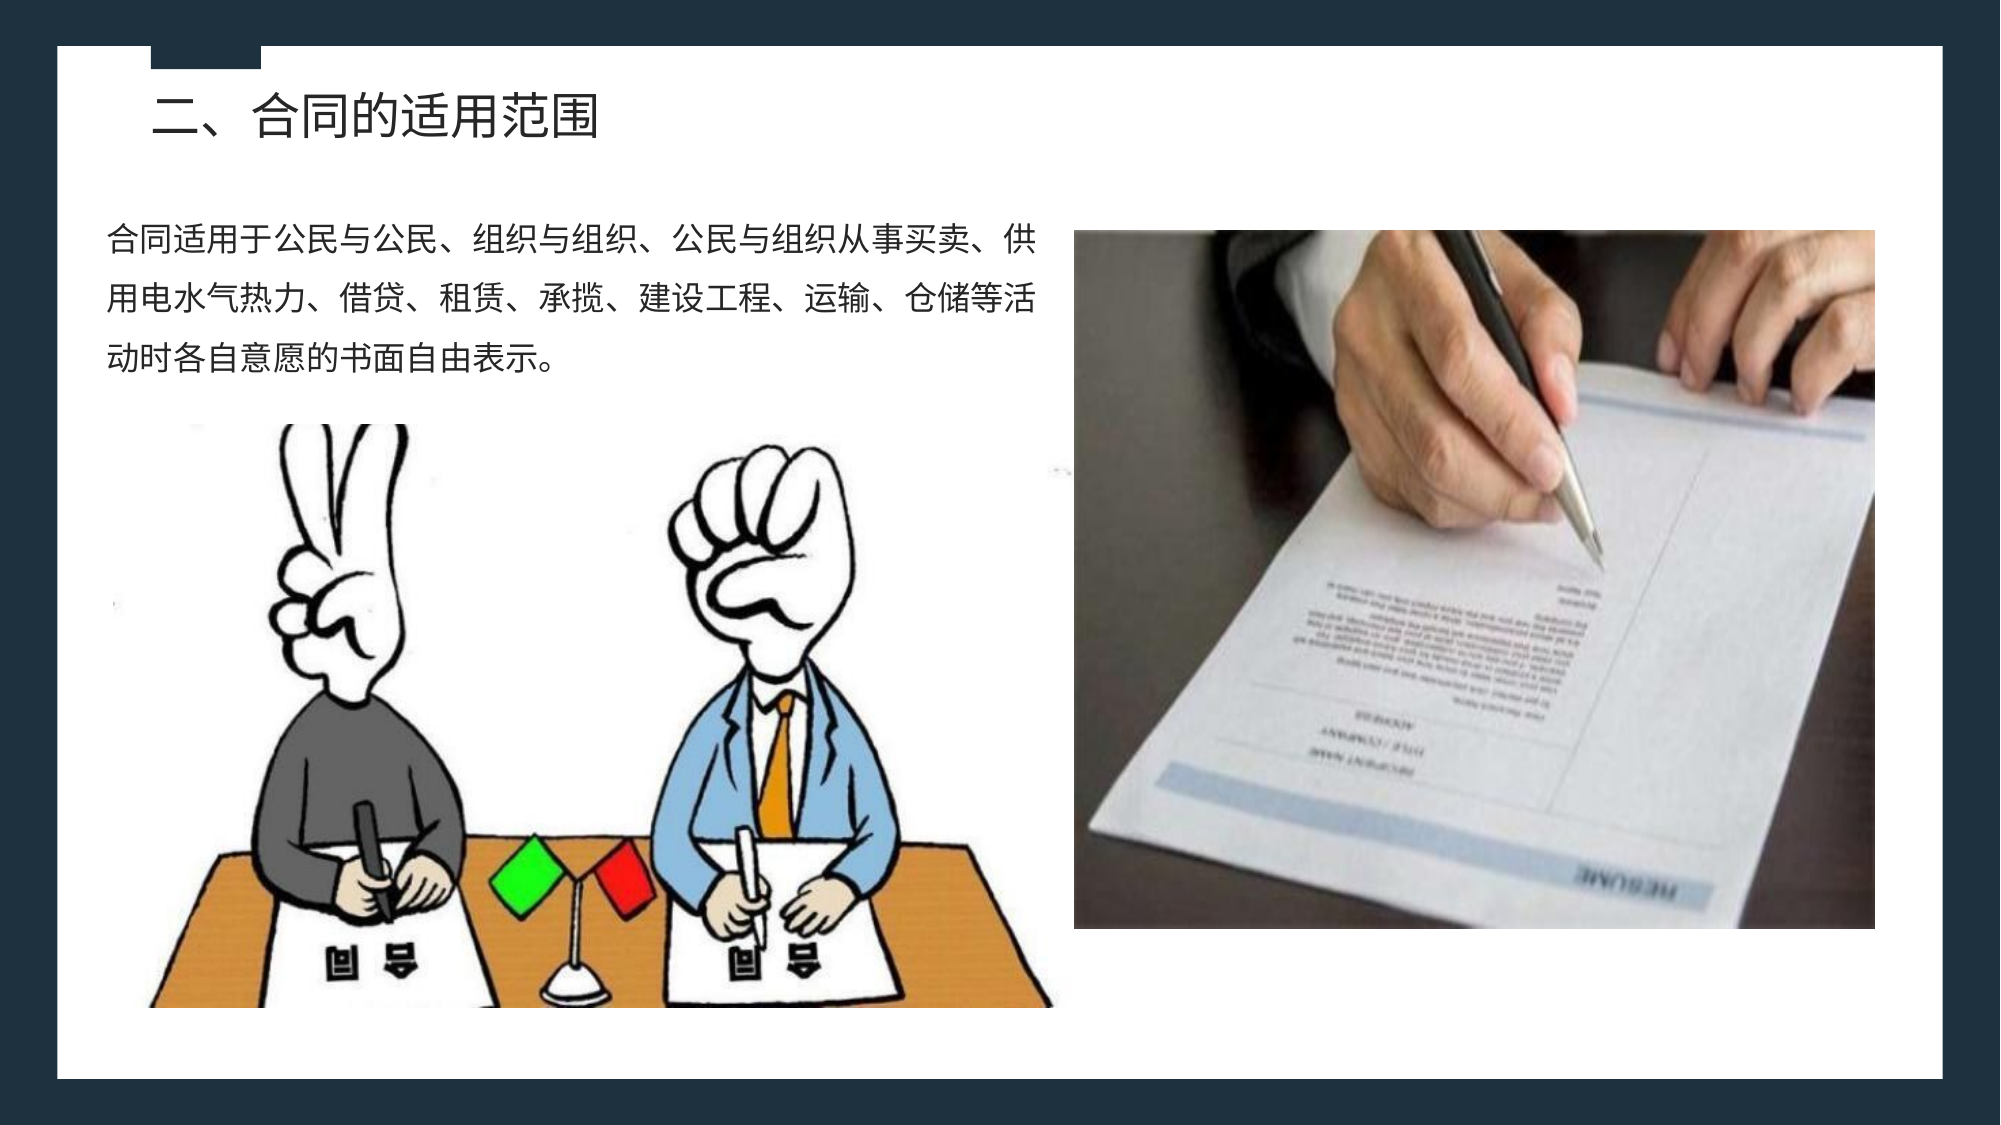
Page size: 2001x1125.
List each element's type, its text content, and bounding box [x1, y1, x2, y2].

picture [113, 230, 1875, 1008]
text_box 二、合同的适用范围 [150, 77, 701, 152]
text_box 合同适用于公民与公民、组织与组织、公民与组织从事买卖、供用电水气热力、借贷、租赁、承揽、建设工程、运输、仓储等活动时各自意愿的书面自由表示。 [92, 190, 1060, 385]
